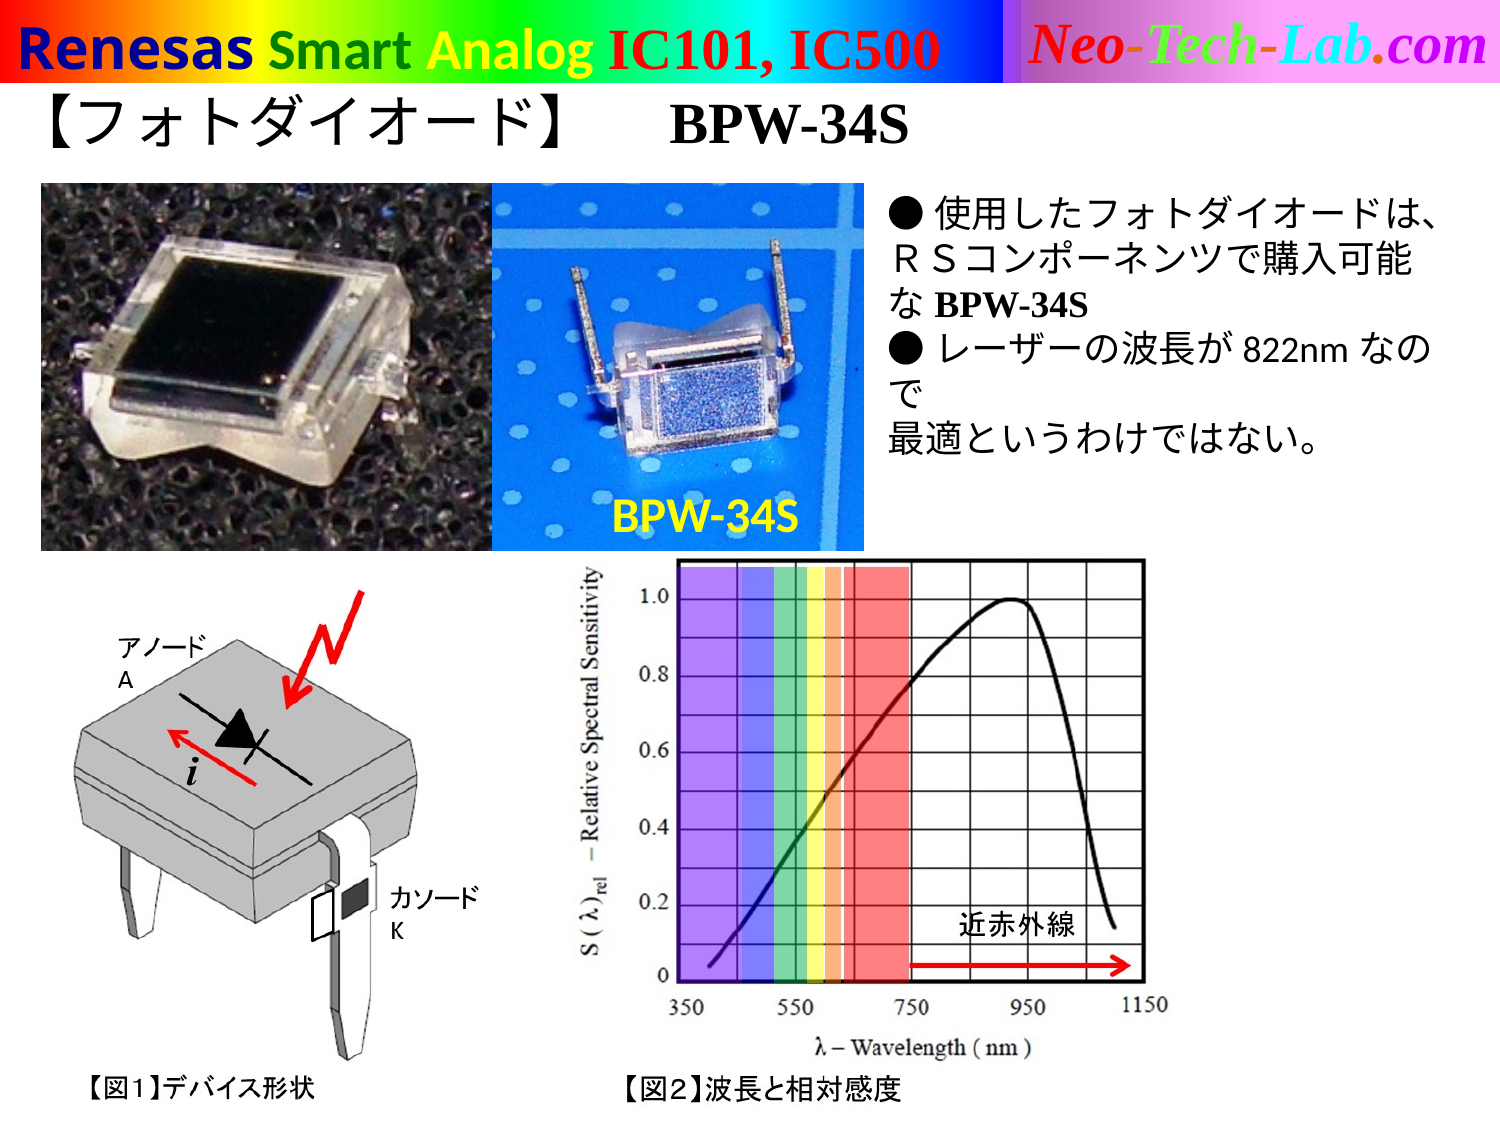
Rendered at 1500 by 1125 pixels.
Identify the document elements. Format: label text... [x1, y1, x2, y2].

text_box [0, 0, 1500, 90]
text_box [64, 550, 1176, 1123]
text_box ●使用したフォトダイオードは、 ＲＳコンポーネンツで購入可能 なBPW-34S ●レーザーの波長が822nmなので 最適というわけではない。 [873, 182, 1477, 558]
text_box 【フォトダイオード】 BPW-34S [0, 99, 1500, 163]
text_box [41, 183, 865, 551]
